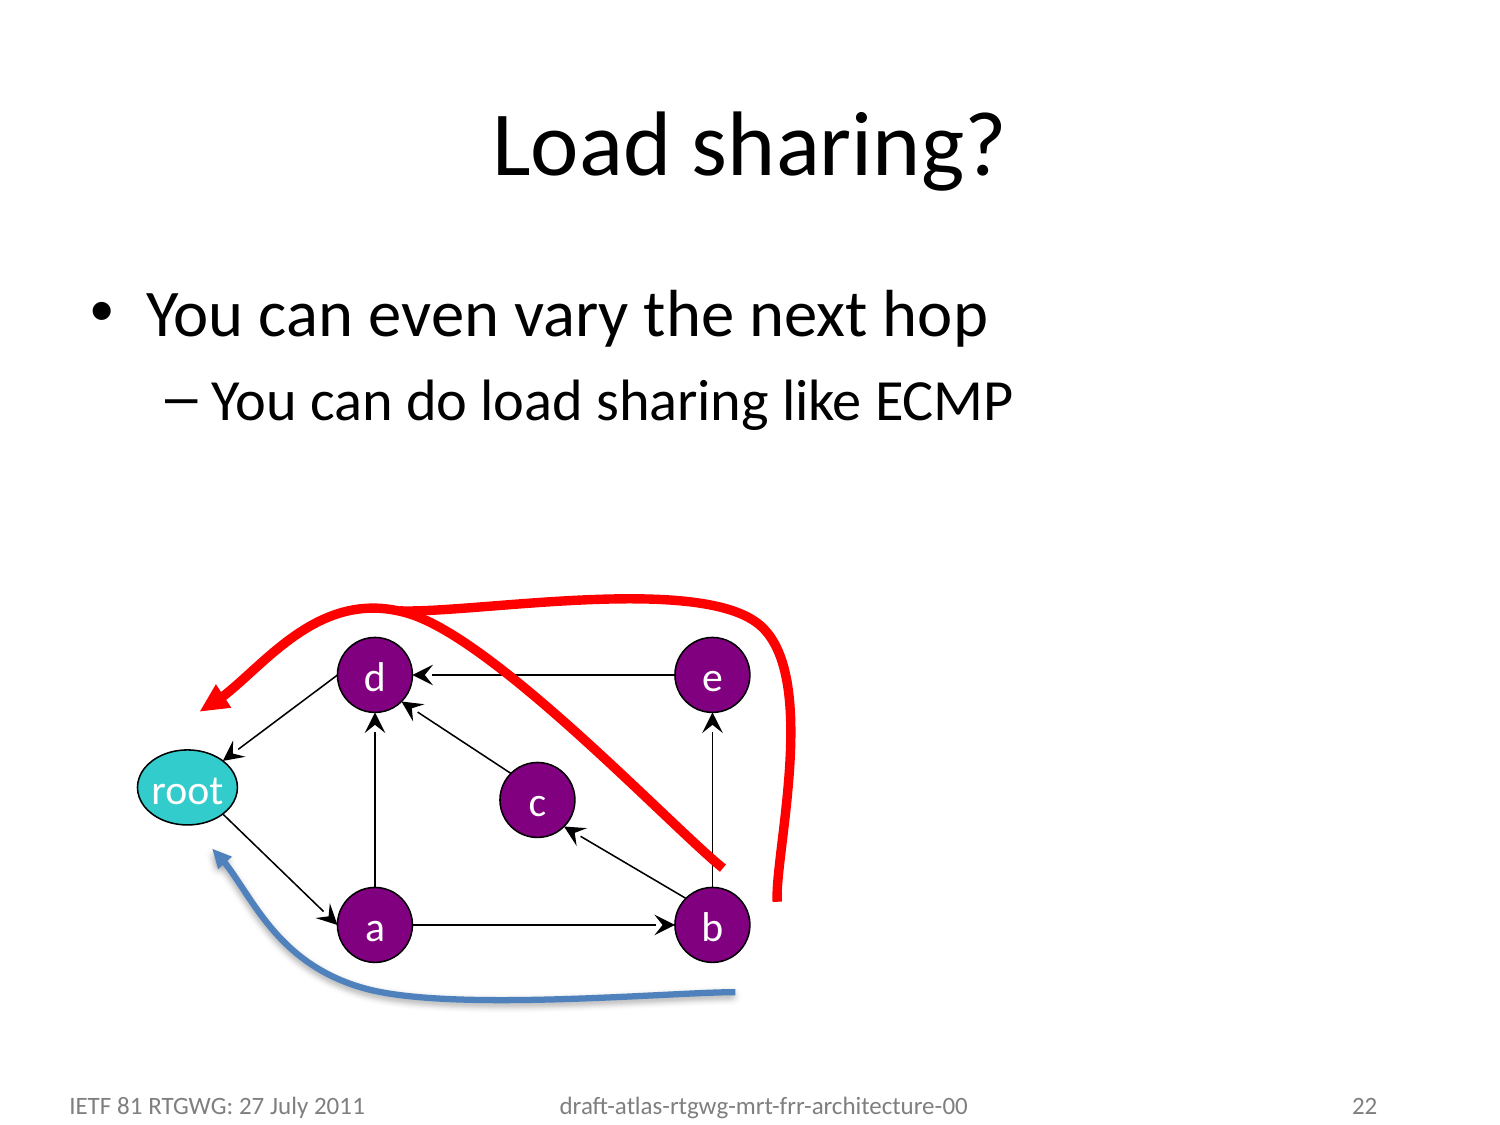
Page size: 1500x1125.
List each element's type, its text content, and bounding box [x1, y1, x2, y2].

text_box [200, 699, 217, 717]
list You can even vary the next hop You can do load sharing like ECMP [75, 262, 1413, 450]
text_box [222, 674, 338, 762]
text_box [399, 598, 791, 902]
title Load sharing? [75, 45, 1425, 233]
text_box c [500, 802, 568, 838]
text_box root [137, 749, 238, 825]
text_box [563, 826, 687, 899]
text_box [716, 862, 724, 869]
text_box b [675, 887, 750, 963]
text_box [690, 838, 708, 864]
text_box [250, 608, 675, 824]
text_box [401, 701, 512, 774]
text_box [212, 848, 217, 866]
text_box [222, 813, 338, 926]
text_box a [378, 887, 402, 899]
text_box [273, 884, 736, 1004]
